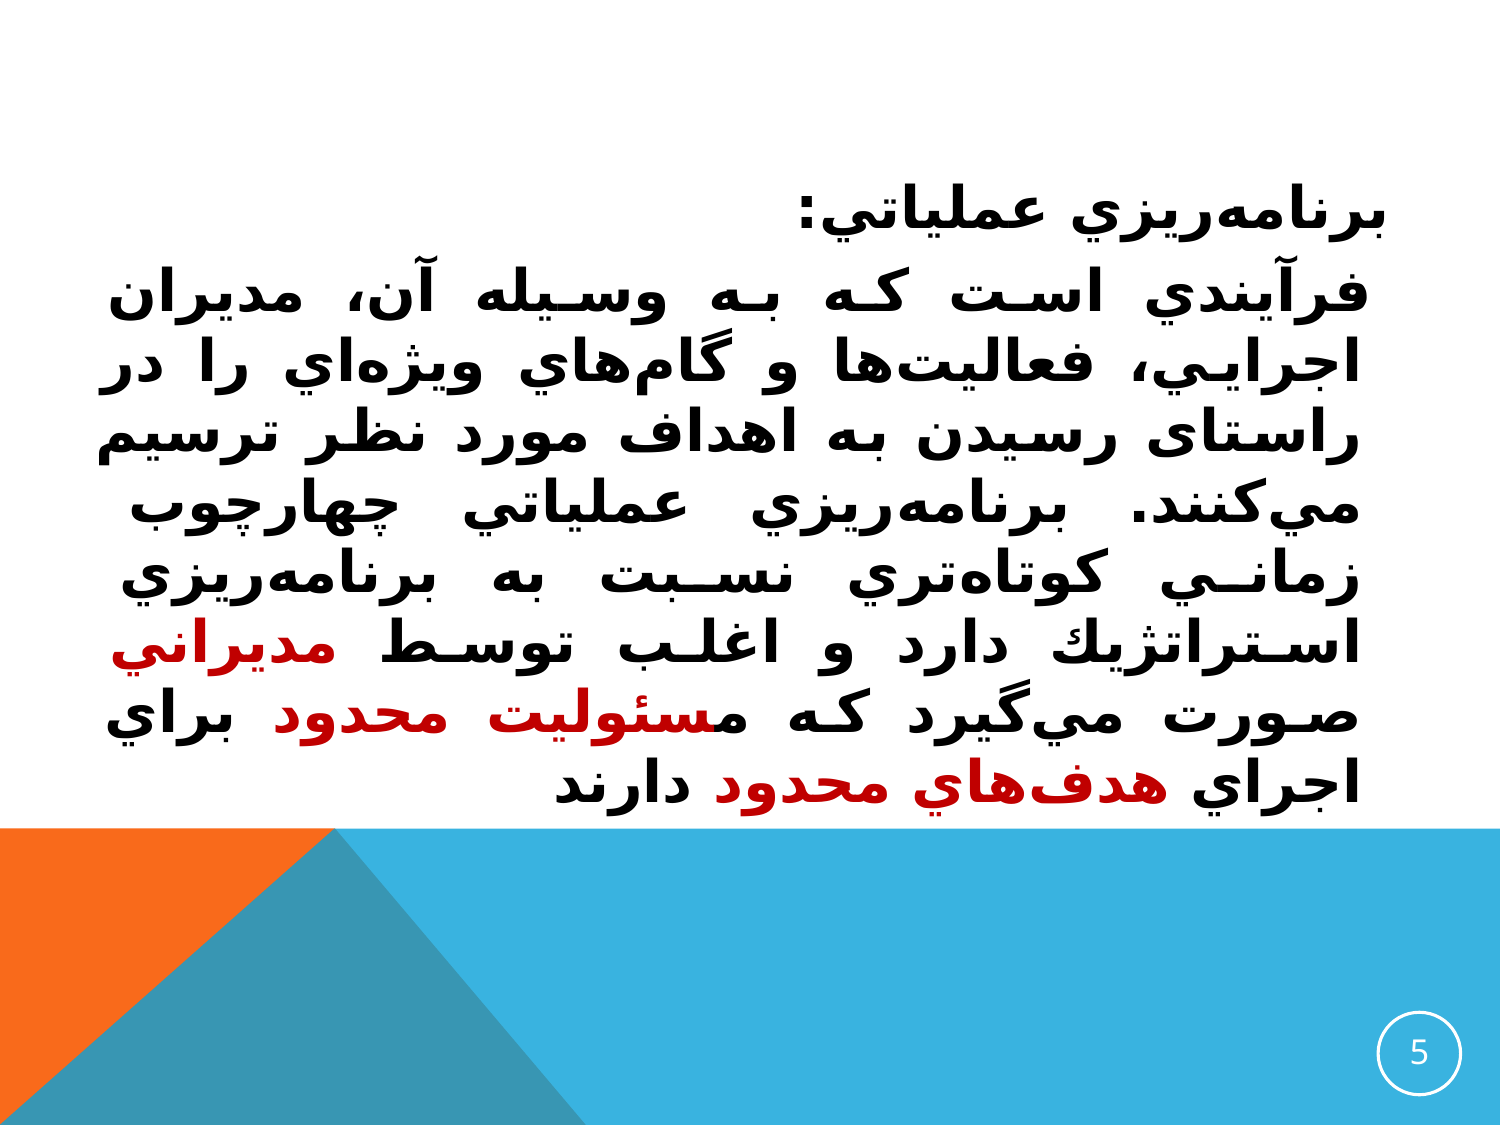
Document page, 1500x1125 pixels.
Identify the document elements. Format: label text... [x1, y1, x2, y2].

slide_number 5 [1376, 1010, 1463, 1097]
list برنامه‌ريزي عملياتي: فرآيندي است كه به وسيله آن، مديران اجرايي، فعاليت‌ها و گام‌هاي ويژه‌اي را در راستای رسيدن به اهداف مورد نظر ترسيم مي‌كنند. برنامه‌ريزي عملياتي چهارچوب زماني كوتاه‌تري نسبت به برنامه‌ريزي استراتژيك دارد و اغلب توسط مديراني صورت مي‌گيرد كه مسئوليت محدود براي اجراي هدف‌هاي محدود دارند [75, 162, 1425, 825]
